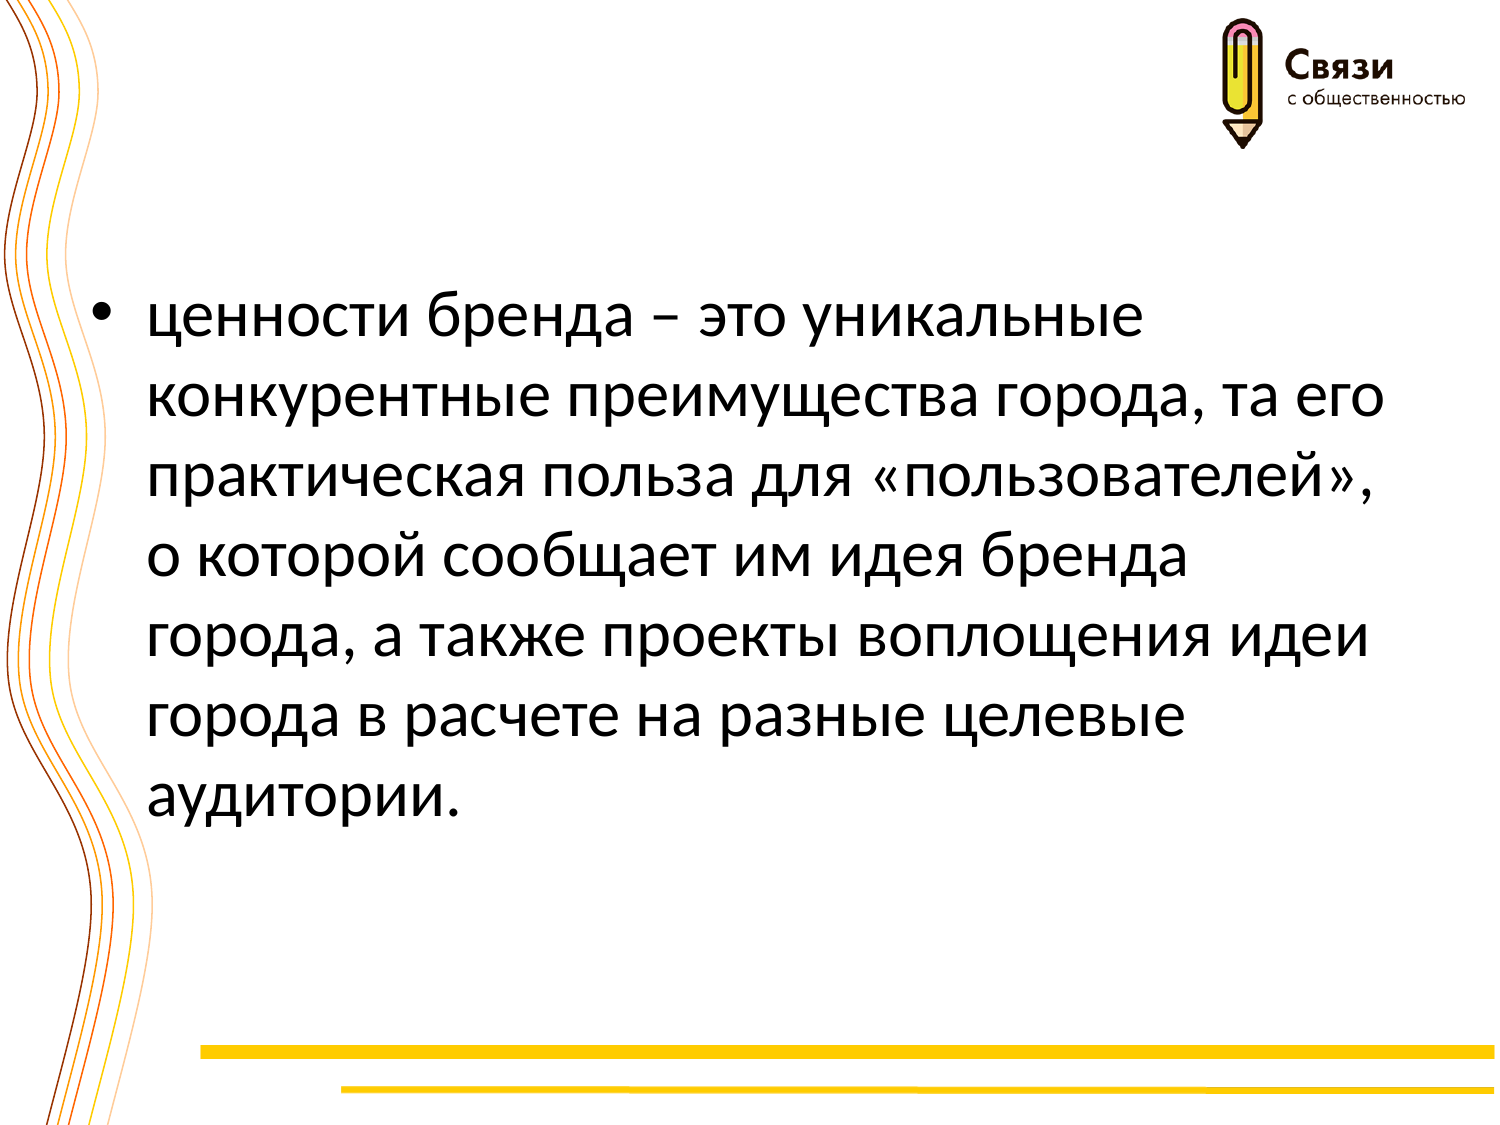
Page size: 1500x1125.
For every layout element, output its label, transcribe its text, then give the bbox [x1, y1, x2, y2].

picture [1222, 18, 1472, 150]
picture [339, 1086, 1495, 1095]
list ценности бренда – это уникальные конкурентные преимущества города, та его практическая польза для «пользователей», о которой сообщает им идея бренда города, а также проекты воплощения идеи города в расчете на разные целевые аудитории. [213, 262, 1425, 1005]
picture [199, 1045, 1495, 1059]
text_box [4, 0, 207, 1125]
